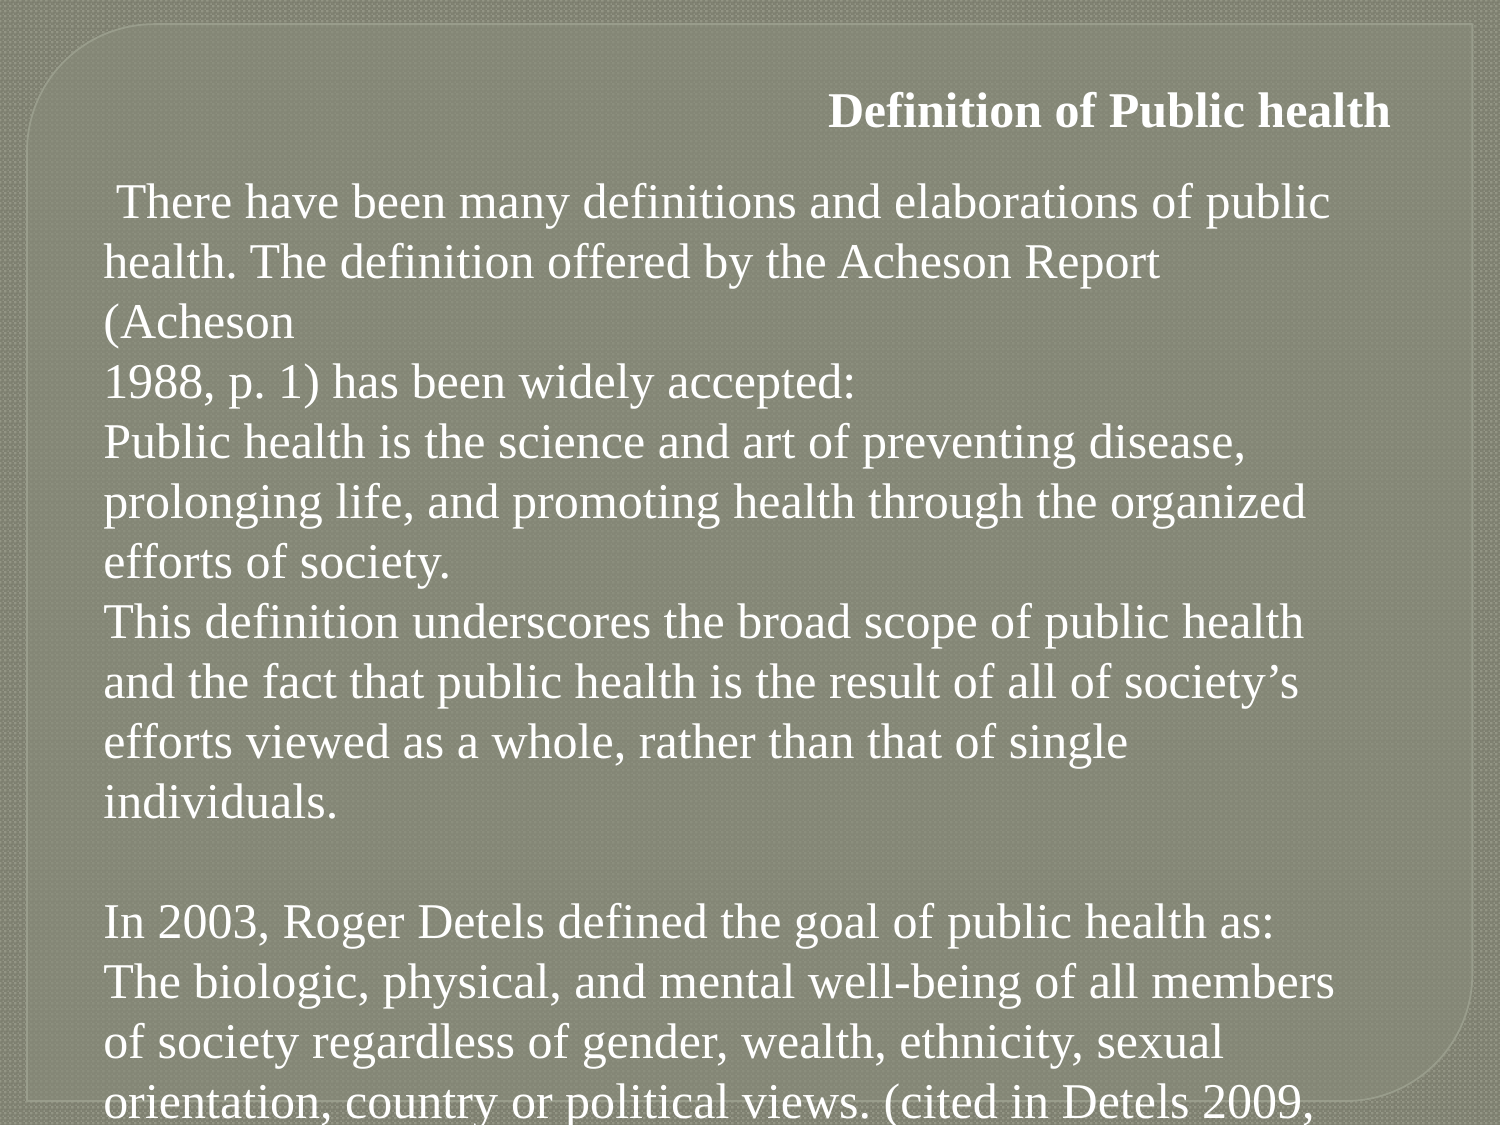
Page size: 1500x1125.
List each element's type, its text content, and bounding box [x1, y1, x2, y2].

text_box Definition of Public health [328, 70, 1407, 145]
text_box There have been many definitions and elaborations of public health. The definition offered by the Acheson Report (Acheson 1988, p. 1) has been widely accepted: Public health is the science and art of preventing disease, prolonging life, and promoting health through the organized efforts of society. This definition underscores the broad scope of public health and the fact that public health is the result of all of society’s efforts viewed as a whole, rather than that of single individuals. In 2003, Roger Detels defined the goal of public health as: The biologic, physical, and mental well-being of all members of society regardless of gender, wealth, ethnicity, sexual orientation, country or political views. (cited in Detels 2009, p. 3) [88, 160, 1378, 1125]
